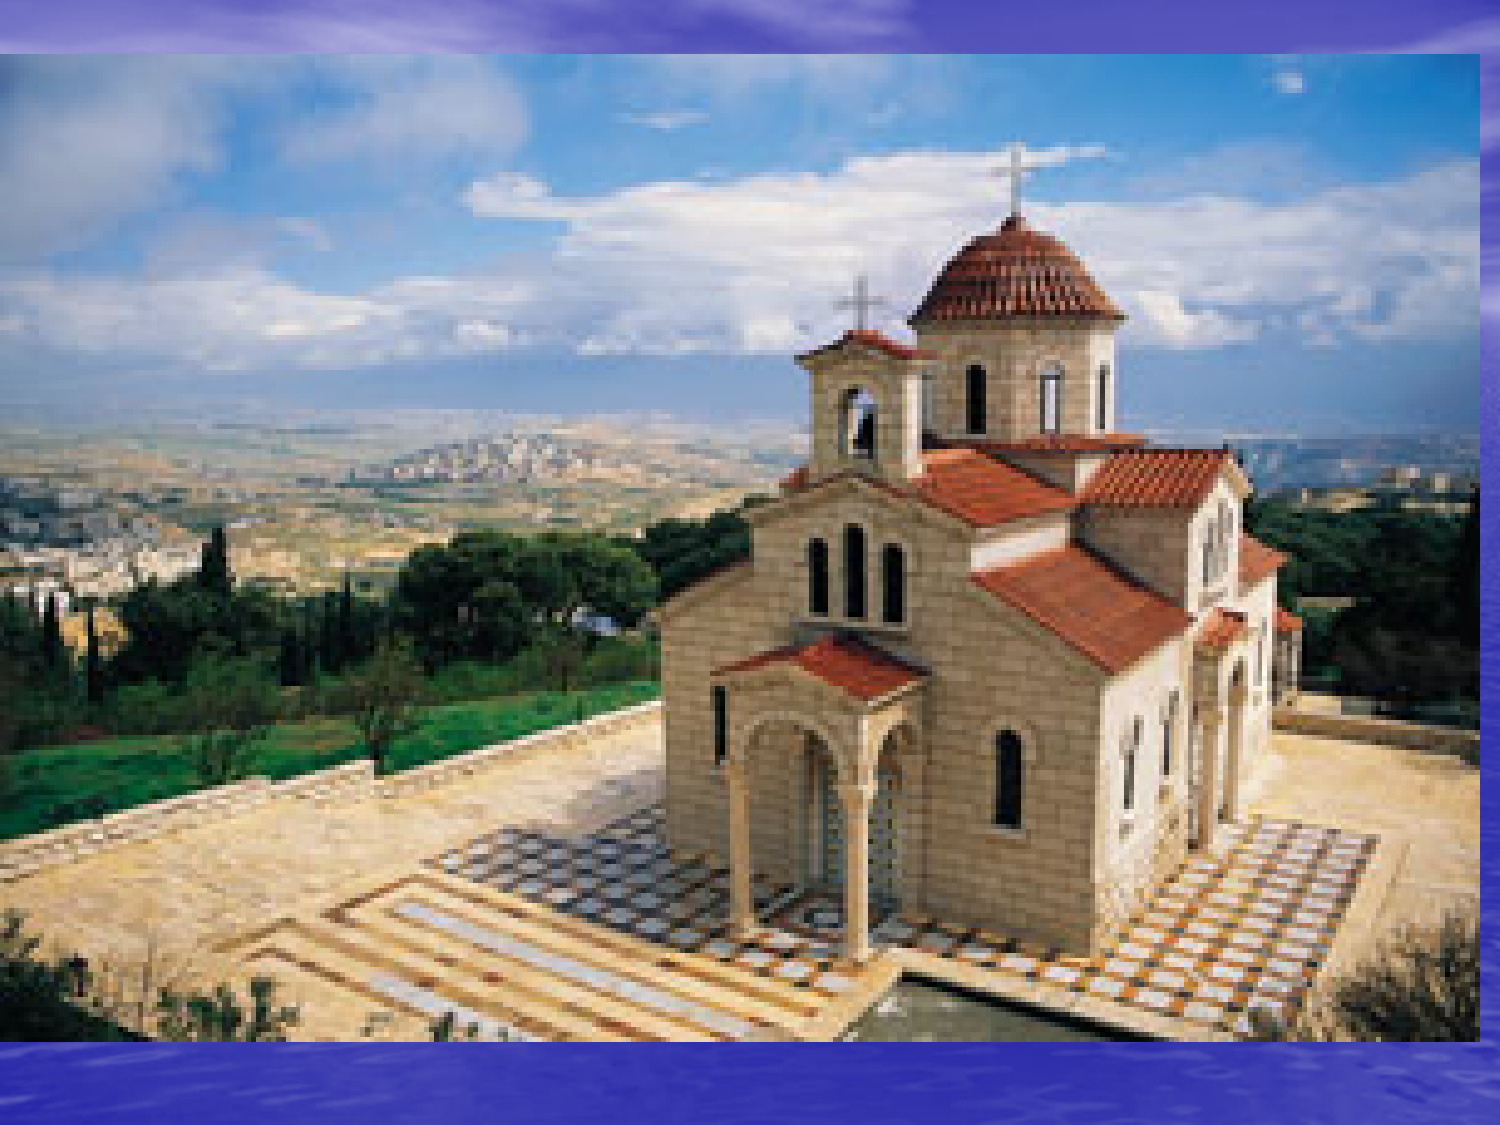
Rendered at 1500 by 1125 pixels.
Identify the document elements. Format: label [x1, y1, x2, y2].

picture [0, 54, 1481, 1042]
